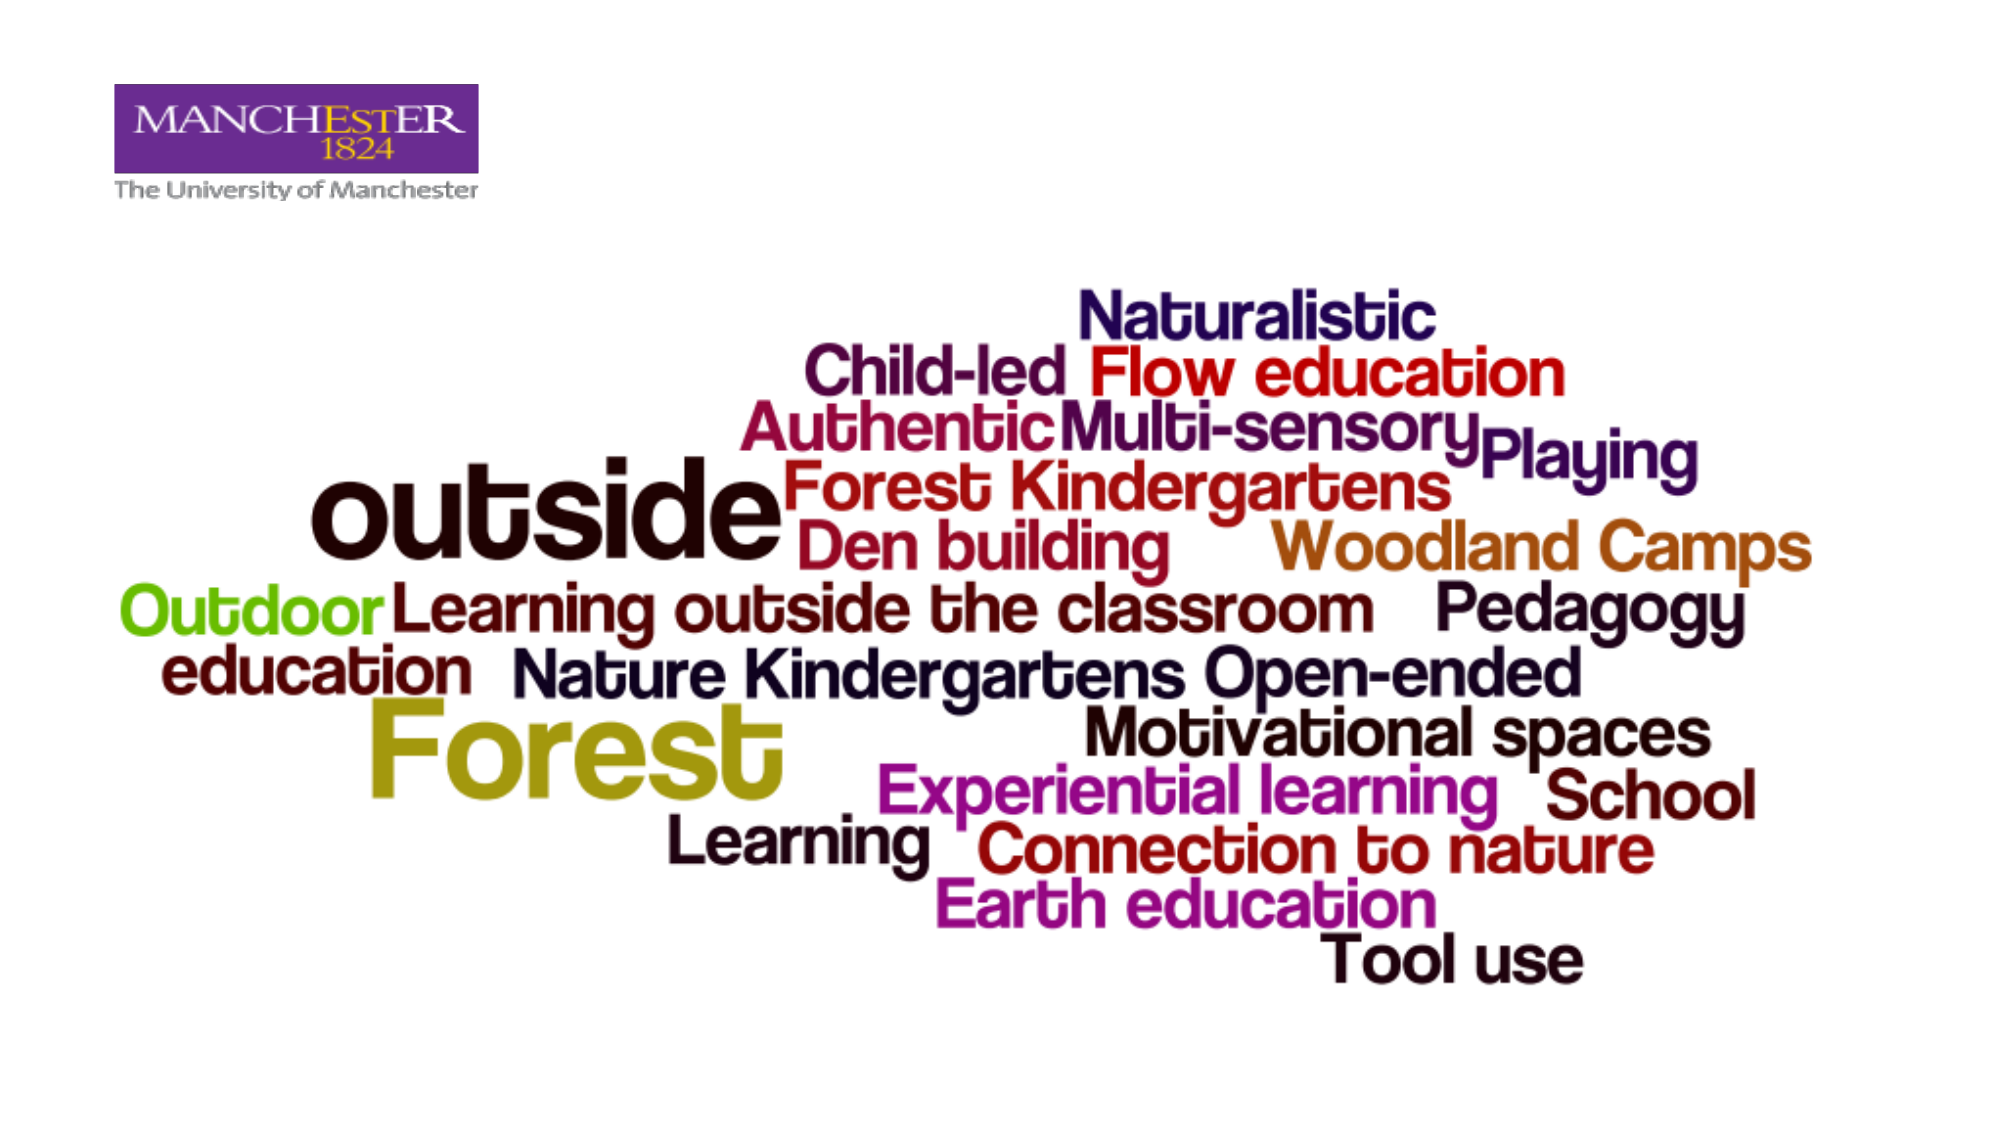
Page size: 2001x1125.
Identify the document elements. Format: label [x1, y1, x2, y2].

list [87, 266, 1815, 1000]
